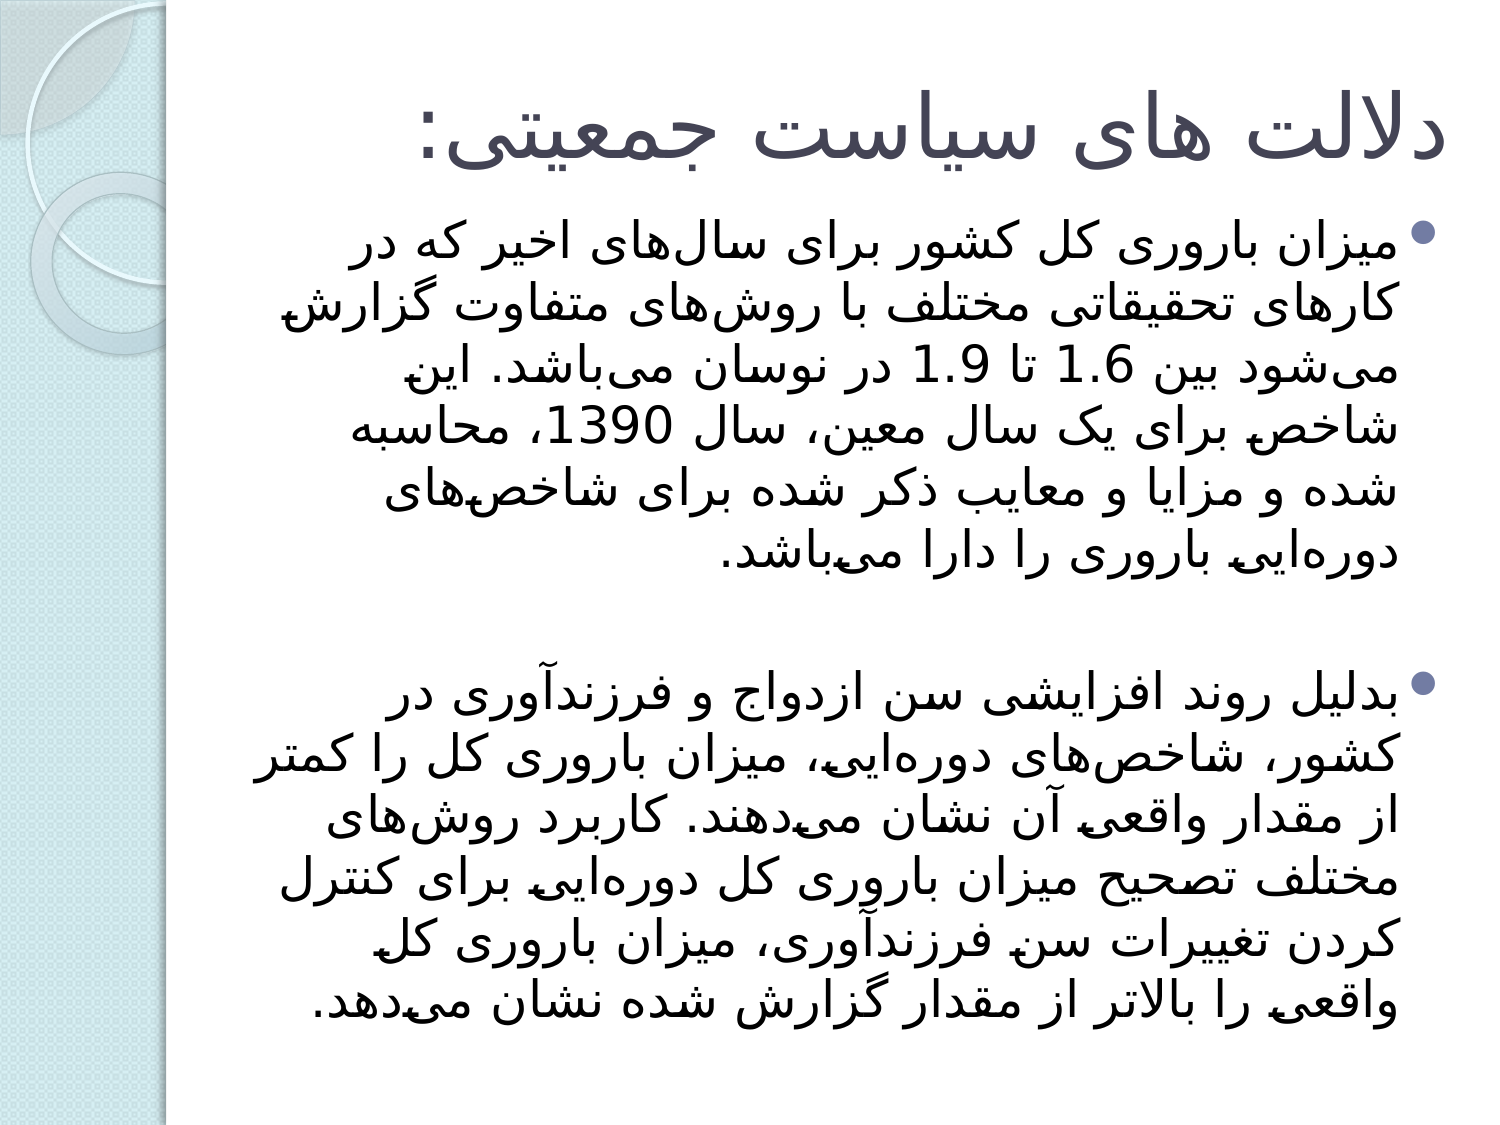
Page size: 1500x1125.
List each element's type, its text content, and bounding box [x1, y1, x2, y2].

list میزان باروری کل کشور برای سال‌های اخیر که در کارهای تحقیقاتی مختلف با روش‌های متفاوت گزارش می‌شود بین 1.6 تا 1.9 در نوسان می‌باشد. این شاخص برای یک سال معین، سال 1390، محاسبه شده و مزایا و معایب ذکر شده برای شاخص‌های دوره‌ایی باروری را دارا می‌باشد. بدلیل روند افزایشی سن ازدواج و فرزندآوری در کشور، شاخص‌های دوره‌ایی، میزان باروری کل را کمتر از مقدار واقعی آن نشان می‌دهند. کاربرد روش‌های مختلف تصحیح میزان باروری کل دوره‌ایی برای کنترل کردن تغییرات سن فرزندآوری، میزان باروری کل واقعی را بالاتر از مقدار گزارش شده نشان می‌دهد. [235, 200, 1466, 1063]
title دلالت های سیاست جمعیتی: [235, 45, 1466, 200]
